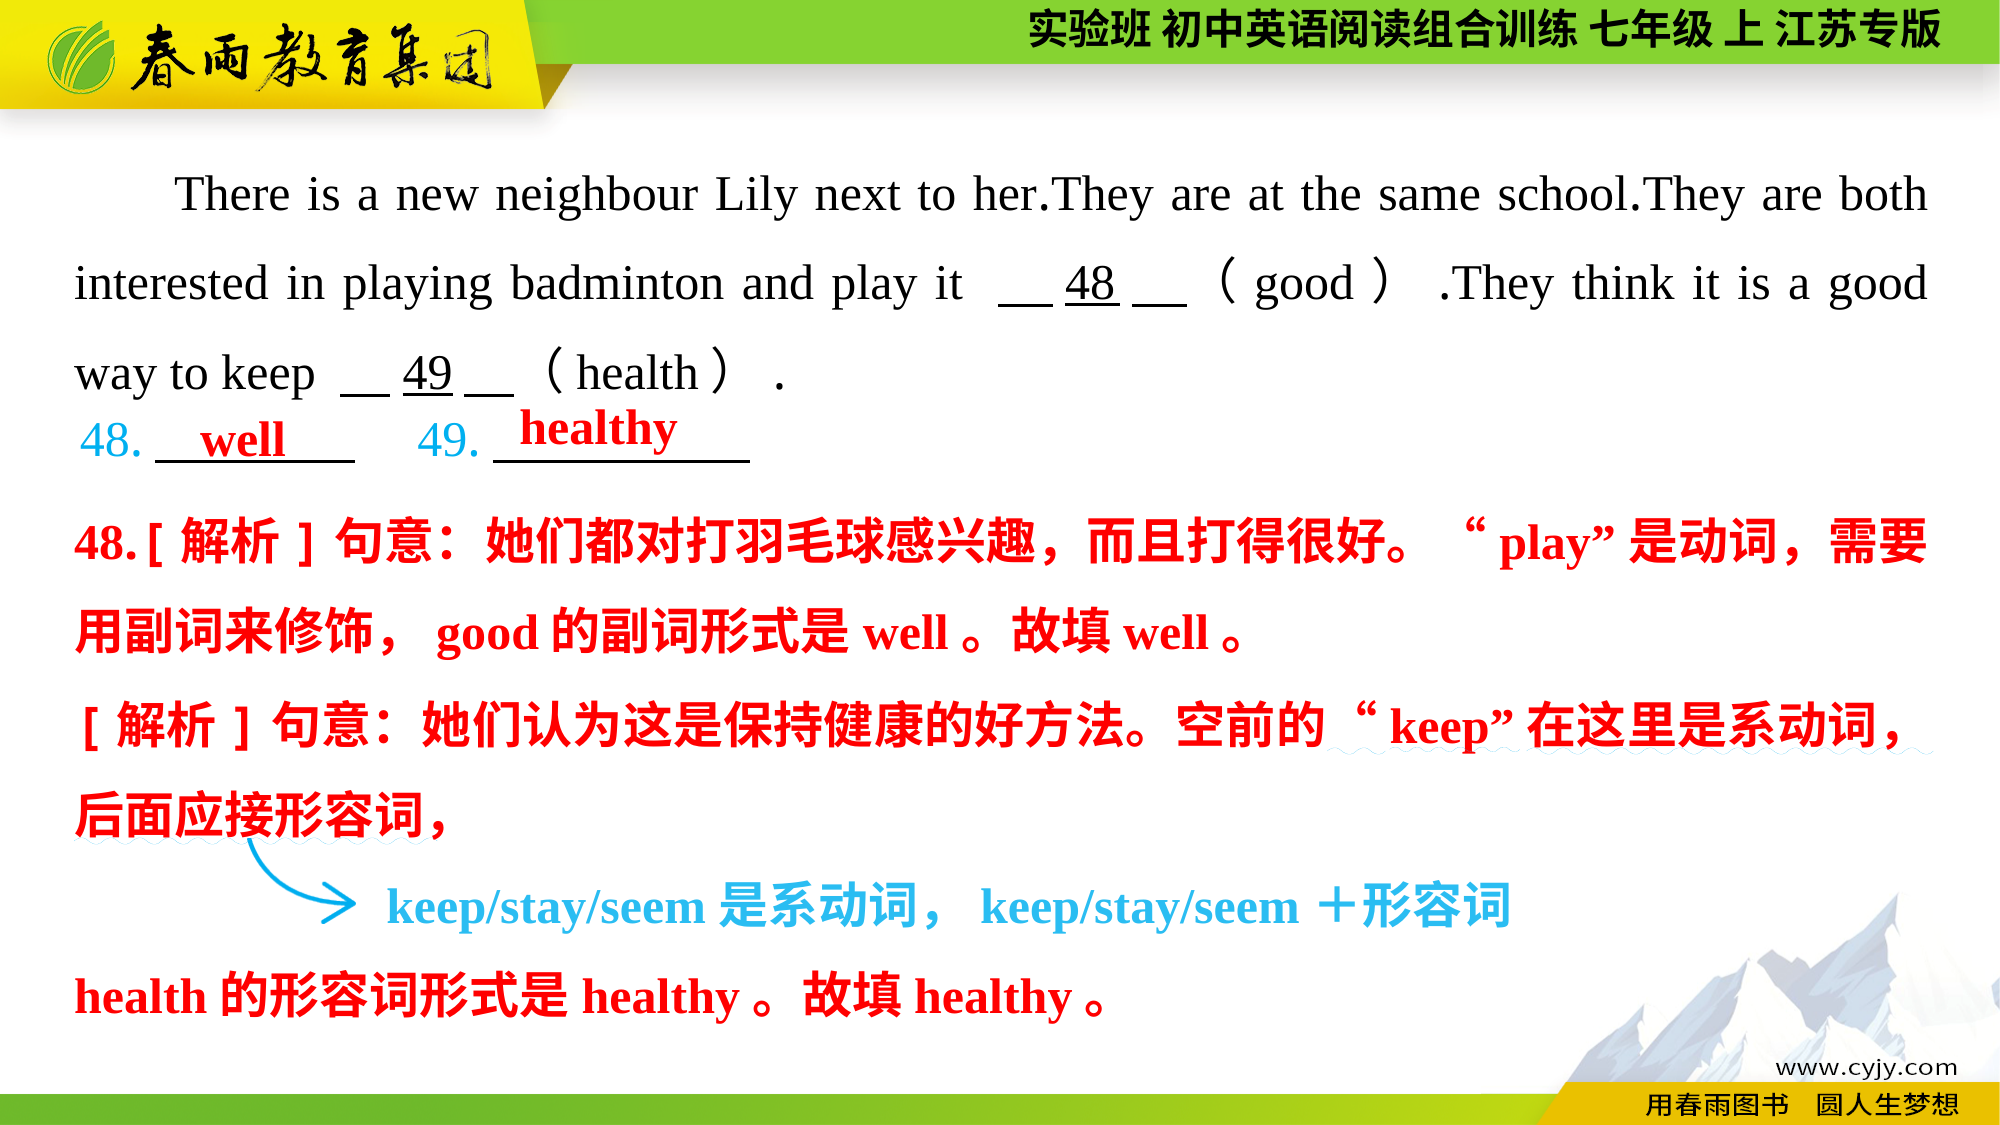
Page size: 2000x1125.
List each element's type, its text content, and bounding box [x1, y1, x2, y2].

text_box healthy [504, 387, 693, 462]
text_box well [185, 398, 302, 471]
text_box 48. 49. [64, 398, 185, 471]
text_box 48. 49. [302, 398, 766, 471]
text_box 48.[解析]句意：她们都对打羽毛球感兴趣，而且打得很好。“play”是动词，需要用副词来修饰，good的副词形式是well。故填well。 [59, 471, 1944, 656]
text_box [解析]句意：她们认为这是保持健康的好方法。空前的“keep”在这里是系动词，后面应接形容词， keep/stay/seem是系动词，keep/stay/seem＋形容词 health的形容词形式是healthy。故填healthy。 [59, 656, 1944, 1032]
list There is a new neighbour Lily next to her.They are at the same school.They are both interested in playing badminton and play it 48 （good）.They think it is a good way to keep 49 （health）. [59, 122, 1944, 399]
picture [0, 0, 2000, 1125]
